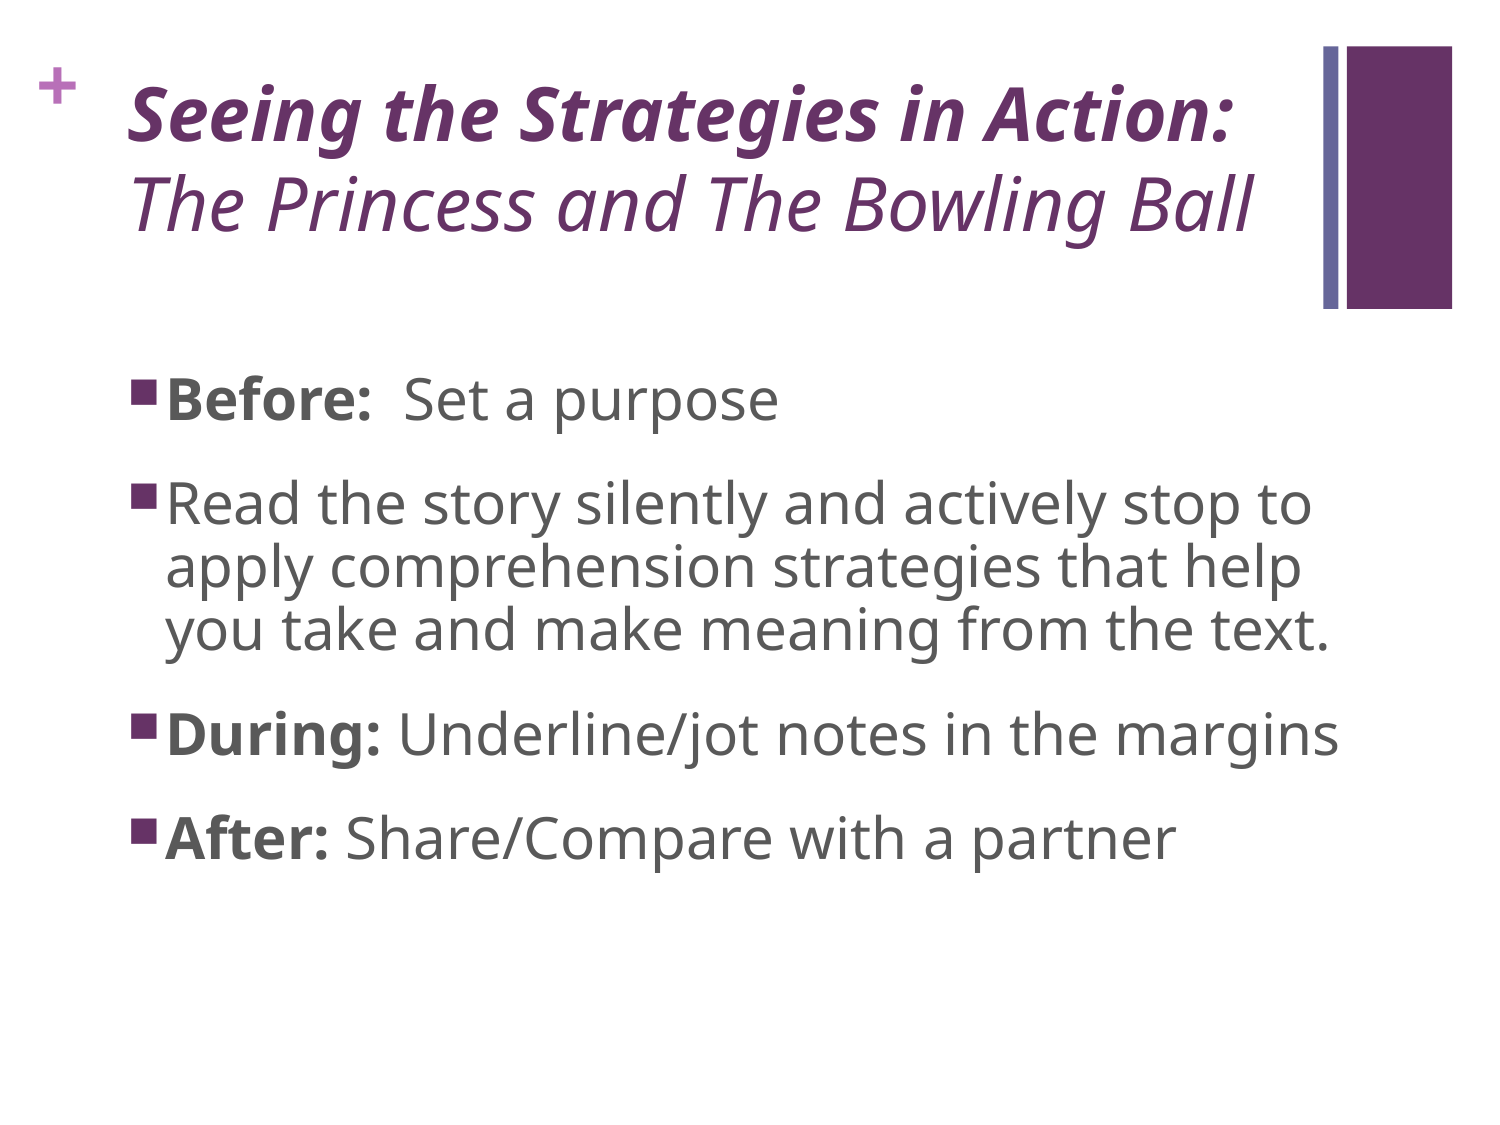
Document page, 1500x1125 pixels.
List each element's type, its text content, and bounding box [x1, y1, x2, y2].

title Seeing the Strategies in Action: The Princess and The Bowling Ball [112, 59, 1438, 196]
list Before: Set a purpose Read the story silently and actively stop to apply comprehension strategies that help you take and make meaning from the text. During: Underline/jot notes in the margins After: Share/Compare with a partner [112, 362, 1388, 1038]
